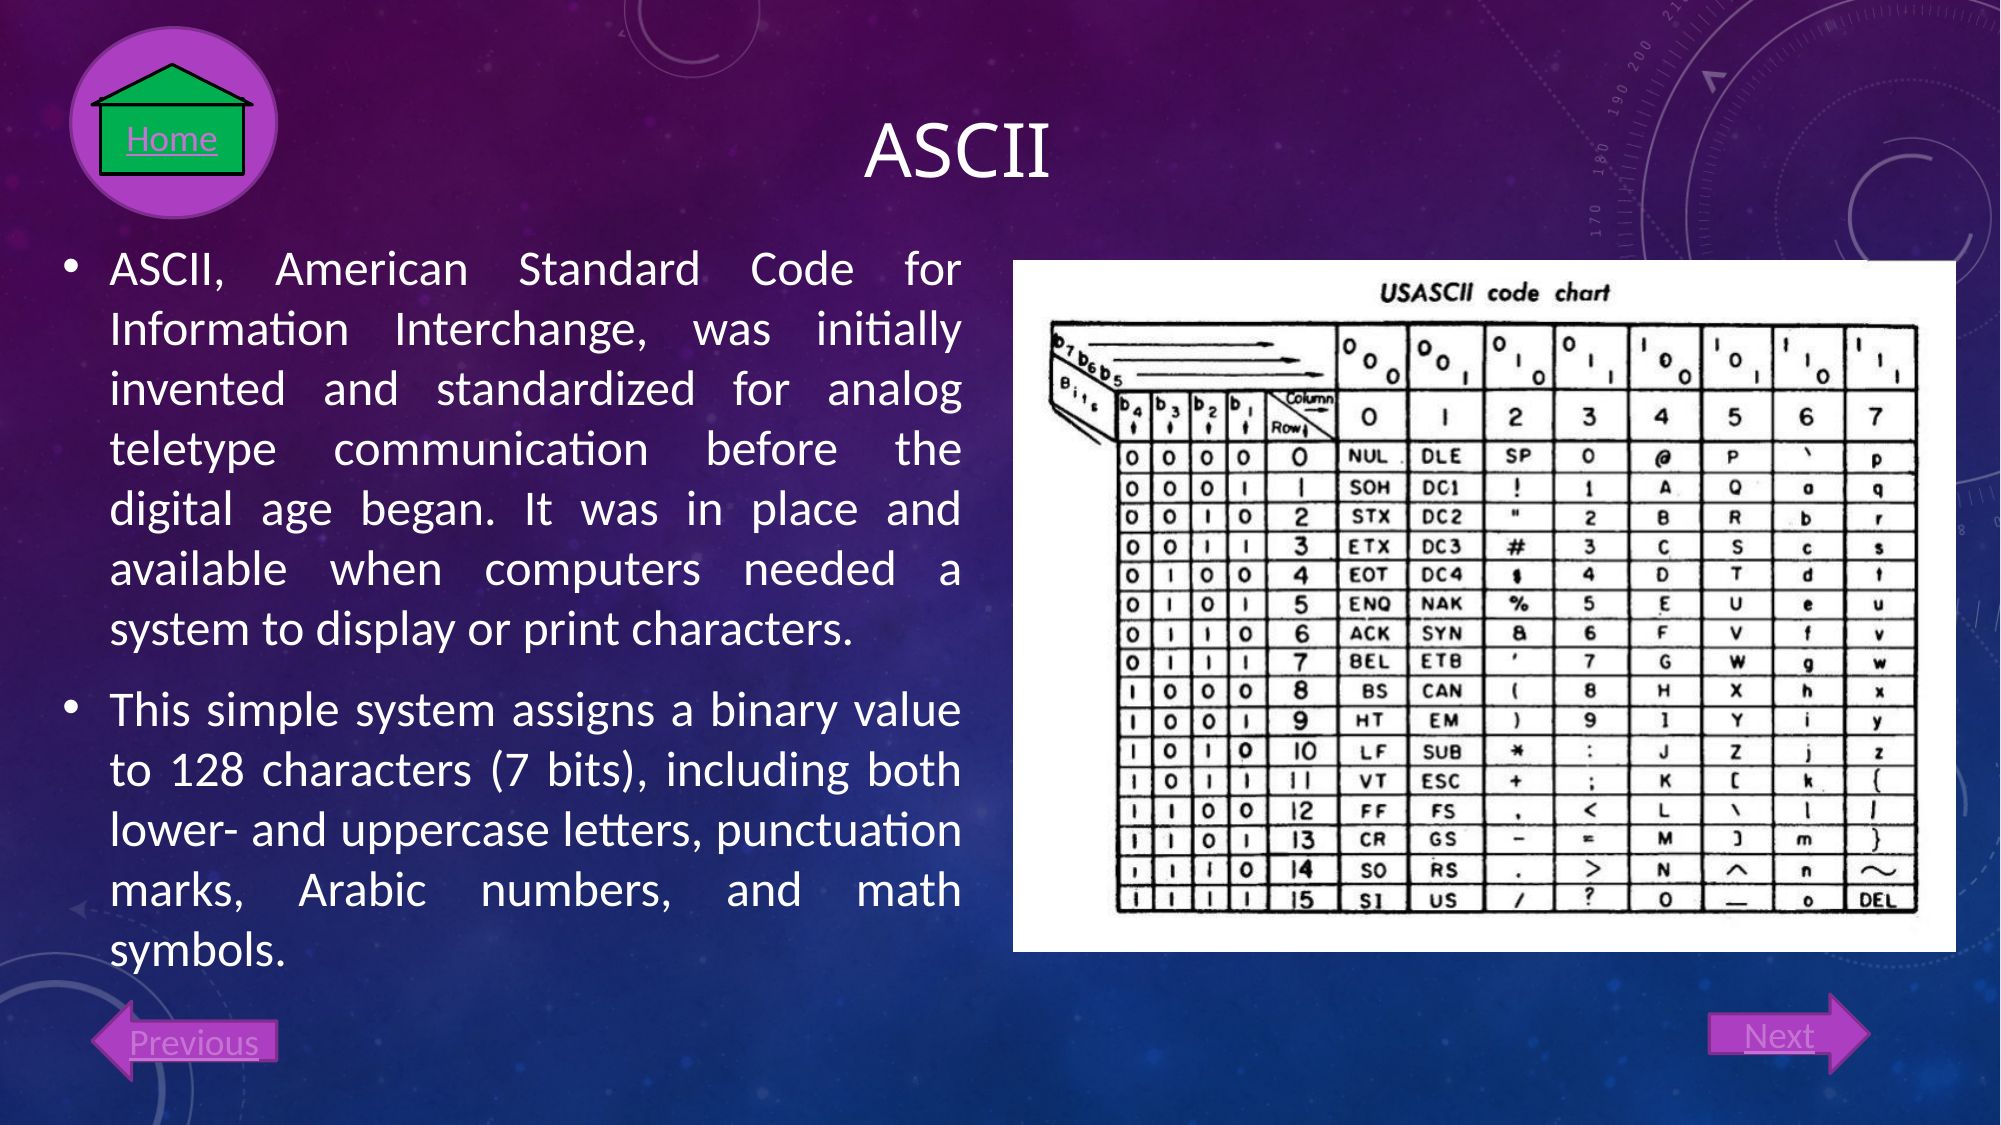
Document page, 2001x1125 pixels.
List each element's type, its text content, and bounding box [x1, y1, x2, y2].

title ASCII [127, 27, 152, 35]
title ASCII [127, 210, 146, 217]
text_box [90, 62, 254, 107]
text_box Home [99, 107, 245, 176]
title ASCII [195, 27, 1790, 267]
text_box Previous [90, 999, 279, 1083]
list ASCII, American Standard Code for Information Interchange, was initially invented and standardized for analog teletype communication before the digital age began. It was in place and available when computers needed a system to display or print characters. This simple system assigns a binary value to 128 characters (7 bits), including both lower- and uppercase letters, punctuation marks, Arabic numbers, and math symbols. [47, 217, 978, 995]
text_box Next [1707, 992, 1871, 1076]
picture [0, 0, 2001, 1125]
text_box [69, 26, 279, 220]
